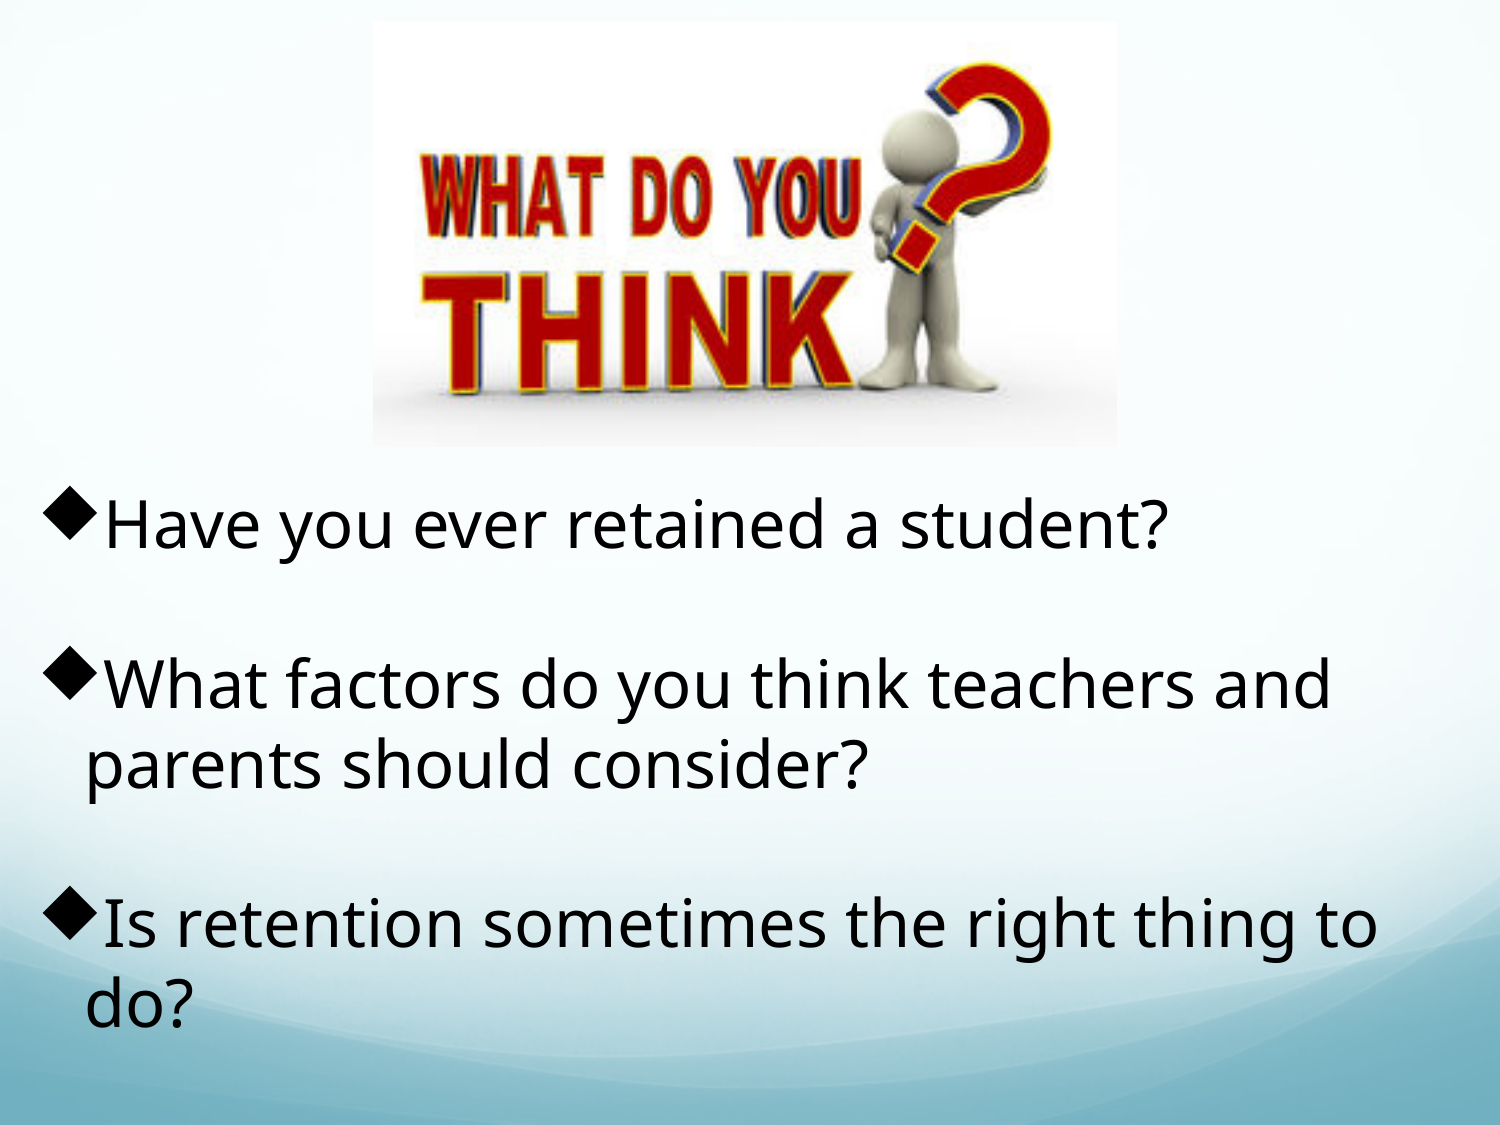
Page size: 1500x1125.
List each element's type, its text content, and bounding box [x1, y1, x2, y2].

text_box Have you ever retained a student? What factors do you think teachers and parents should consider? Is retention sometimes the right thing to do? [22, 474, 1468, 1049]
picture [373, 22, 1117, 448]
